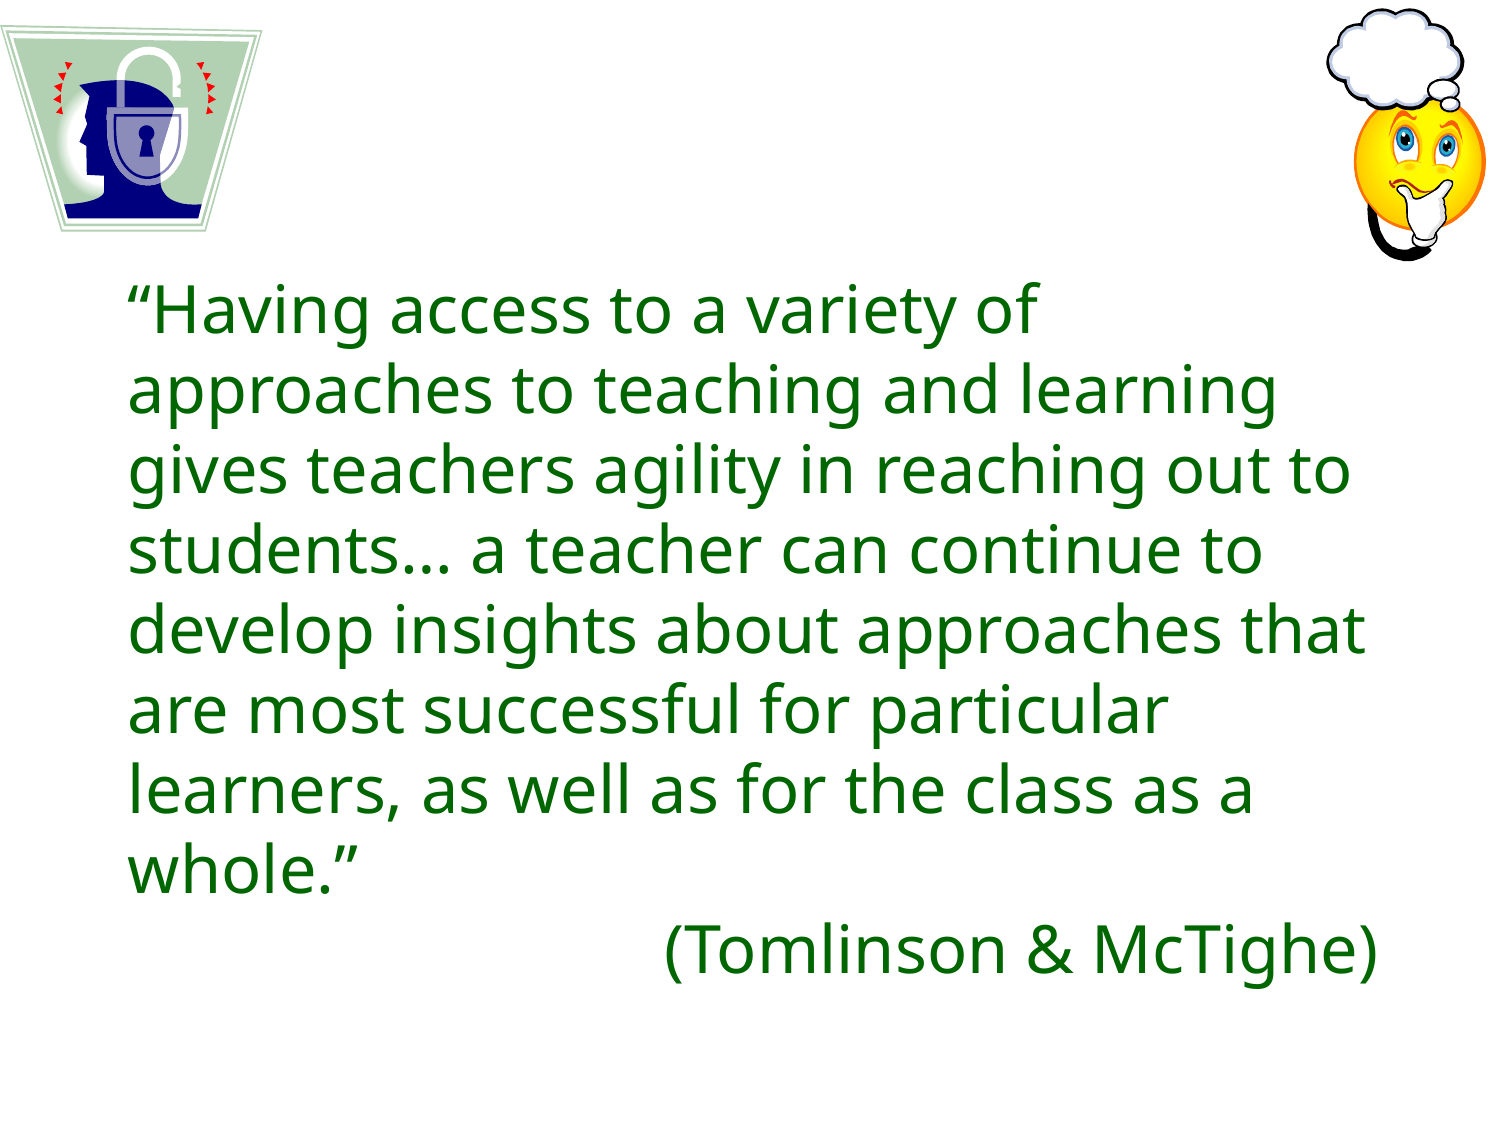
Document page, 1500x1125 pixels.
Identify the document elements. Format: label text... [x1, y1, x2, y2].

text_box “Having access to a variety of approaches to teaching and learning gives teachers agility in reaching out to students… a teacher can continue to develop insights about approaches that are most successful for particular learners, as well as for the class as a whole.” (Tomlinson & McTighe) [113, 259, 1425, 995]
picture [0, 24, 263, 232]
picture [1325, 7, 1487, 263]
